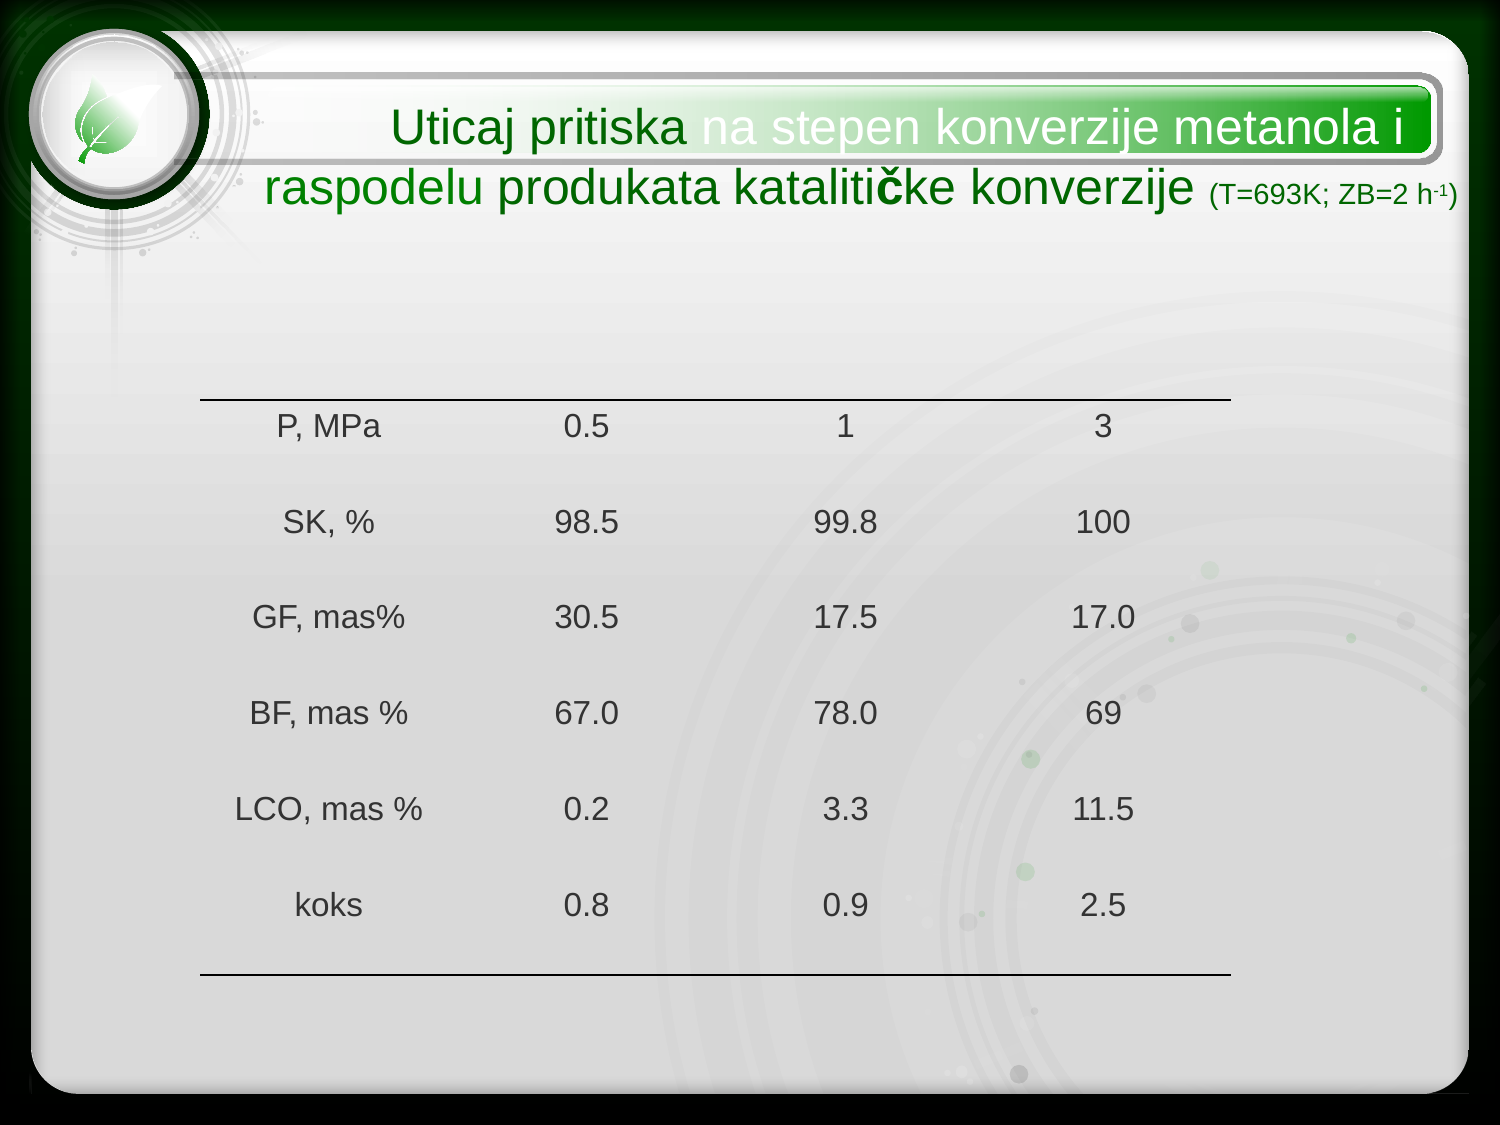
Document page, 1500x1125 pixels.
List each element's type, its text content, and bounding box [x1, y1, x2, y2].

table_cell SK, % [200, 496, 458, 592]
table_cell 69 [976, 687, 1231, 783]
table_cell koks [200, 879, 458, 974]
table_cell 2.5 [976, 879, 1231, 974]
table_cell BF, mas % [200, 687, 458, 783]
table_cell 11.5 [976, 783, 1231, 879]
table_header 0.5 [458, 401, 716, 496]
table_cell 0.9 [716, 879, 976, 974]
table_cell 78.0 [716, 687, 976, 783]
table_cell 67.0 [458, 687, 716, 783]
text_box Uticaj pritiska na stepen konverzije metanola i raspodelu produkata katalitičke konverzije (T=693K; ZB=2 h-1) [249, 87, 1500, 258]
table_cell 0.8 [458, 879, 716, 974]
table_cell 17.0 [976, 592, 1231, 687]
table_cell 0.2 [458, 783, 716, 879]
table_header P, MPa [200, 401, 458, 496]
table_cell 17.5 [716, 592, 976, 687]
table_cell GF, mas% [200, 592, 458, 687]
table_cell 99.8 [716, 496, 976, 592]
table_header 3 [976, 401, 1231, 496]
table_cell LCO, mas % [200, 783, 458, 879]
table_header 1 [716, 401, 976, 496]
table_cell 98.5 [458, 496, 716, 592]
table_cell 30.5 [458, 592, 716, 687]
table_cell 100 [976, 496, 1231, 592]
table_cell 3.3 [716, 783, 976, 879]
